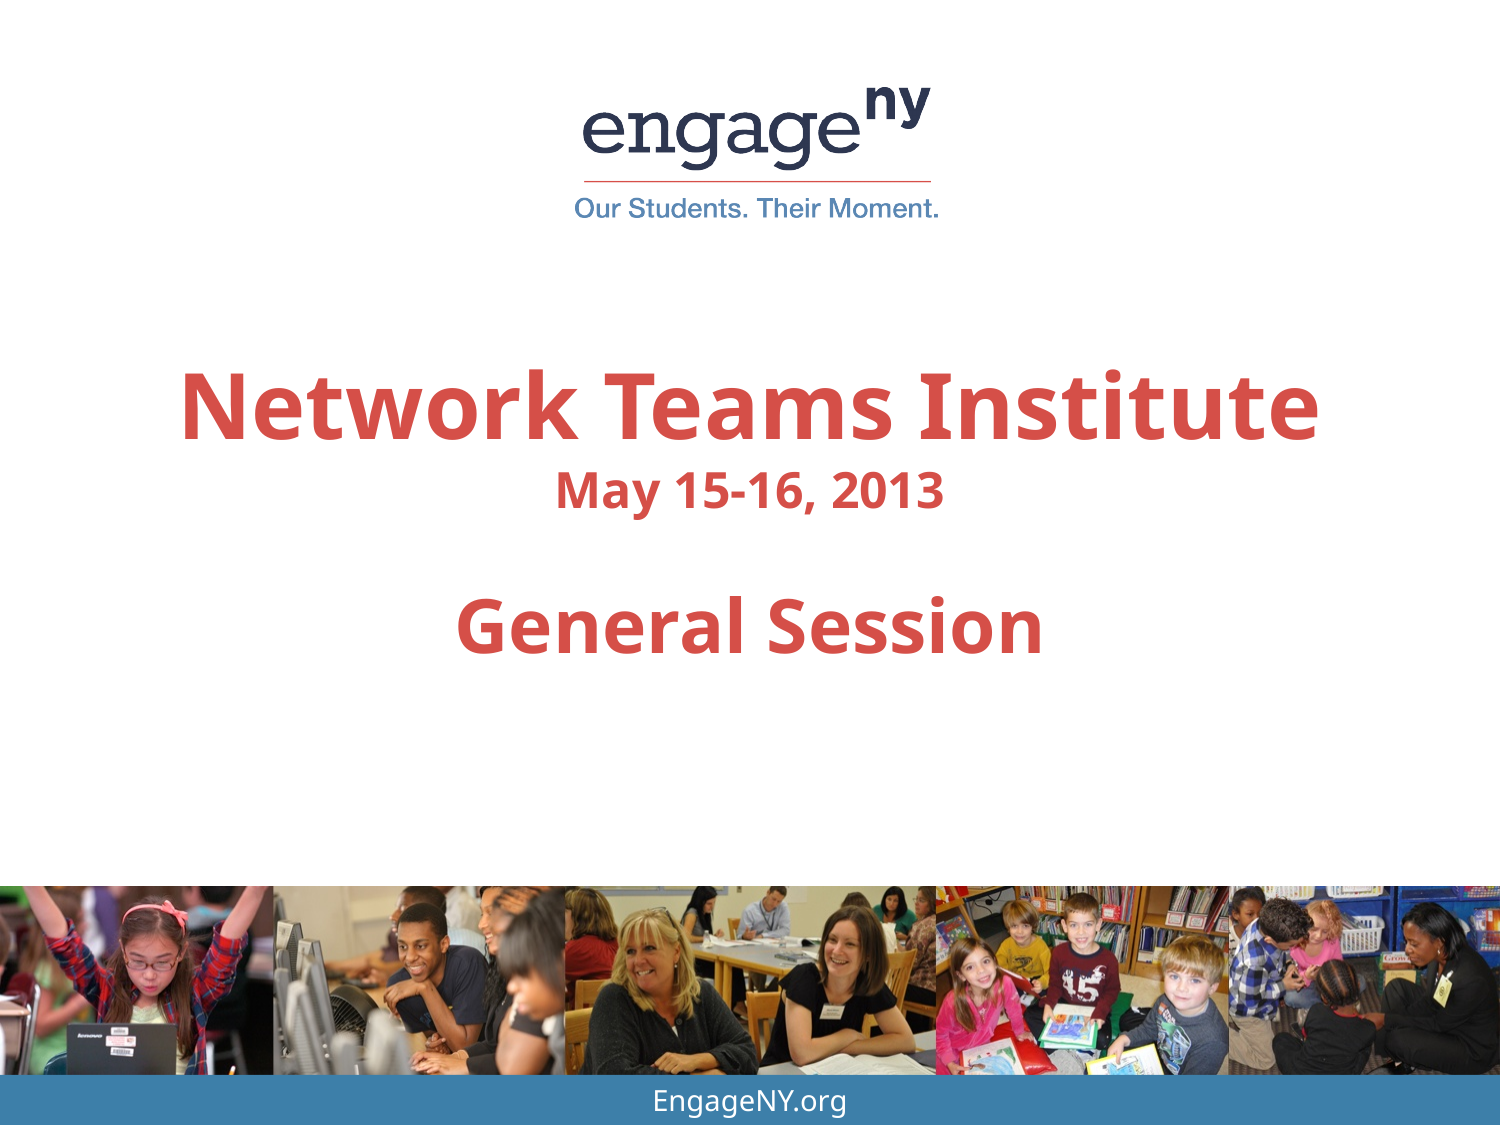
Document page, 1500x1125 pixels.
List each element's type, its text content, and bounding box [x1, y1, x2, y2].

title Network Teams Institute May 15-16, 2013 General Session [112, 387, 1388, 629]
footer EngageNY.org [0, 1074, 1500, 1125]
picture [575, 87, 938, 218]
picture [0, 886, 1500, 1074]
